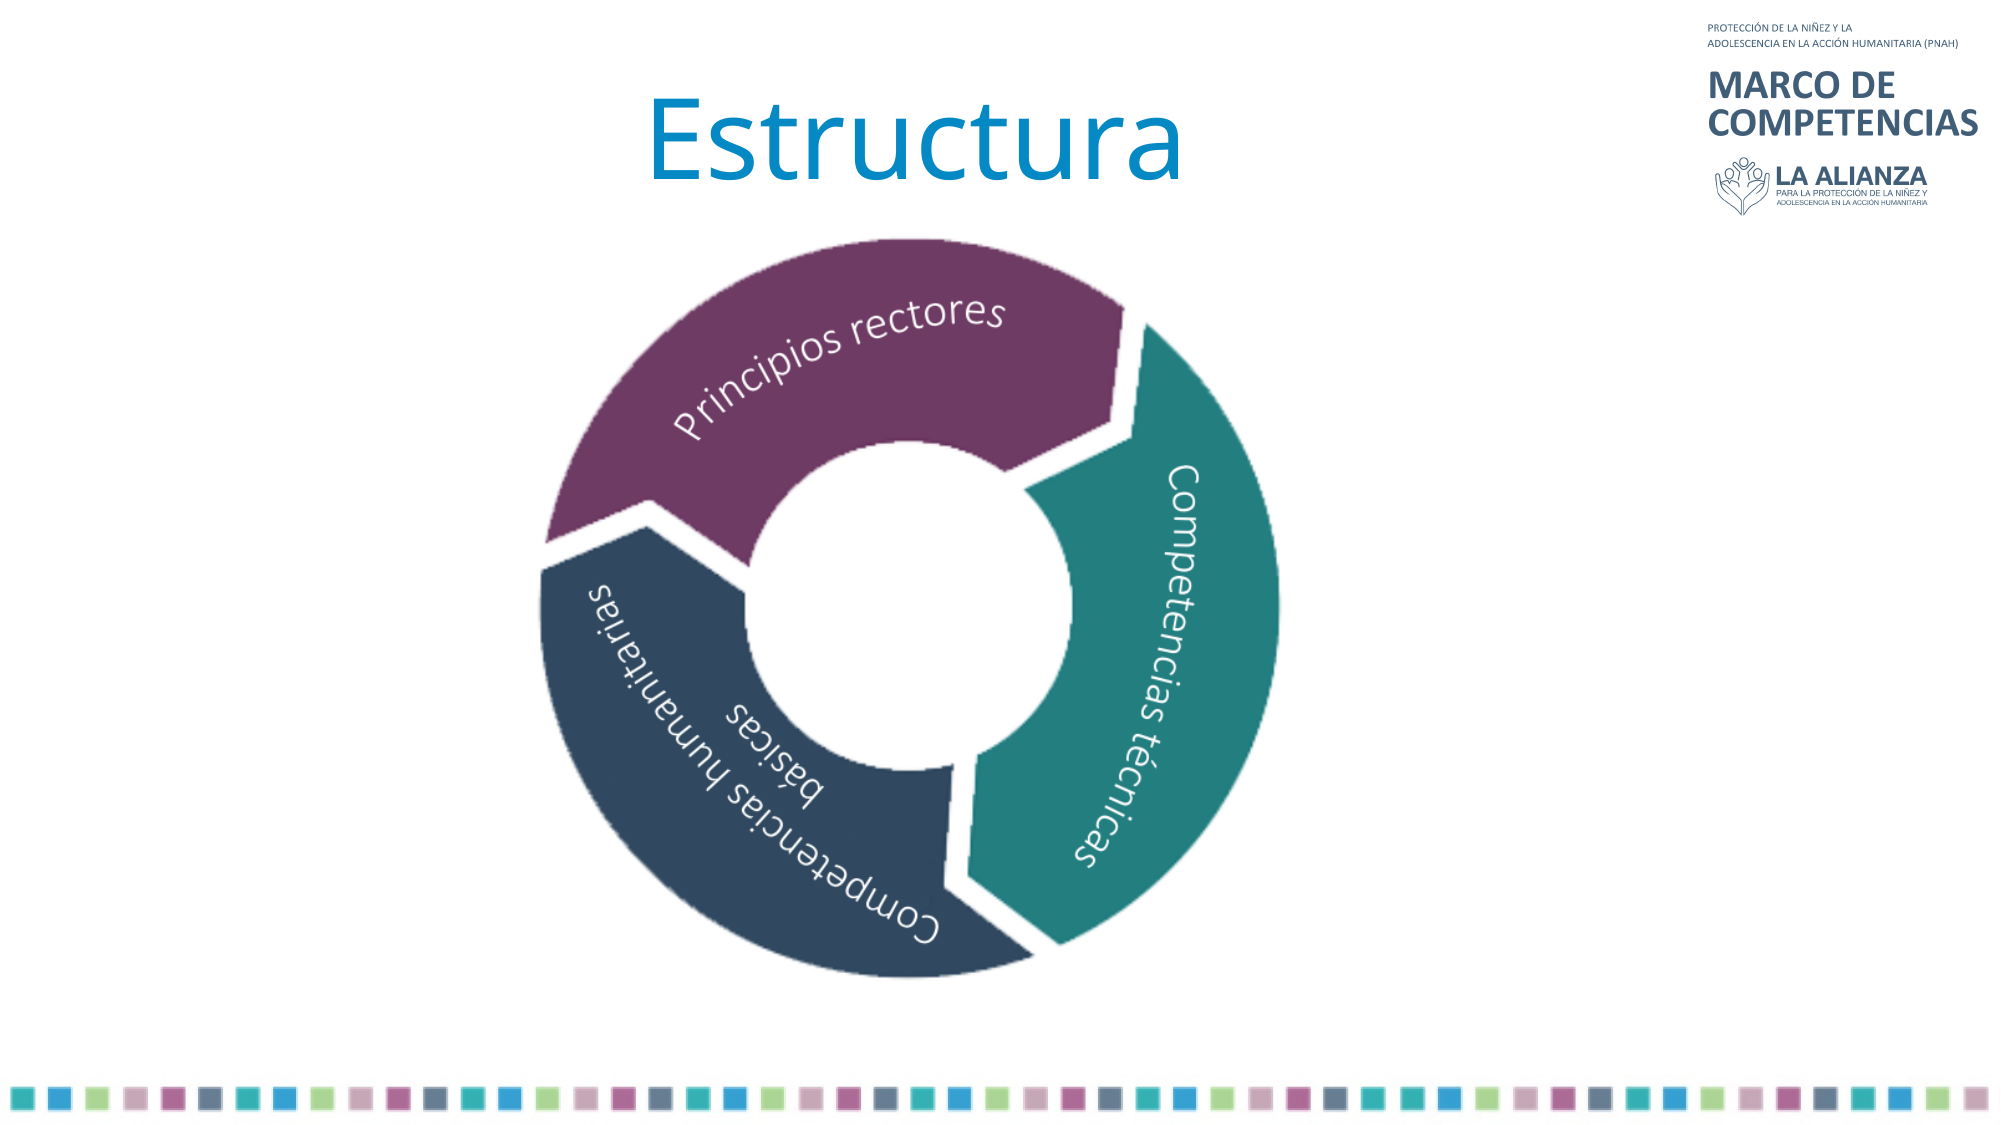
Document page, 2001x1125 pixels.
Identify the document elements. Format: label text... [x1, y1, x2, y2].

picture [1691, 0, 2000, 229]
title Estructura [165, 67, 1666, 212]
picture [518, 235, 1313, 1015]
picture [0, 1074, 2000, 1125]
